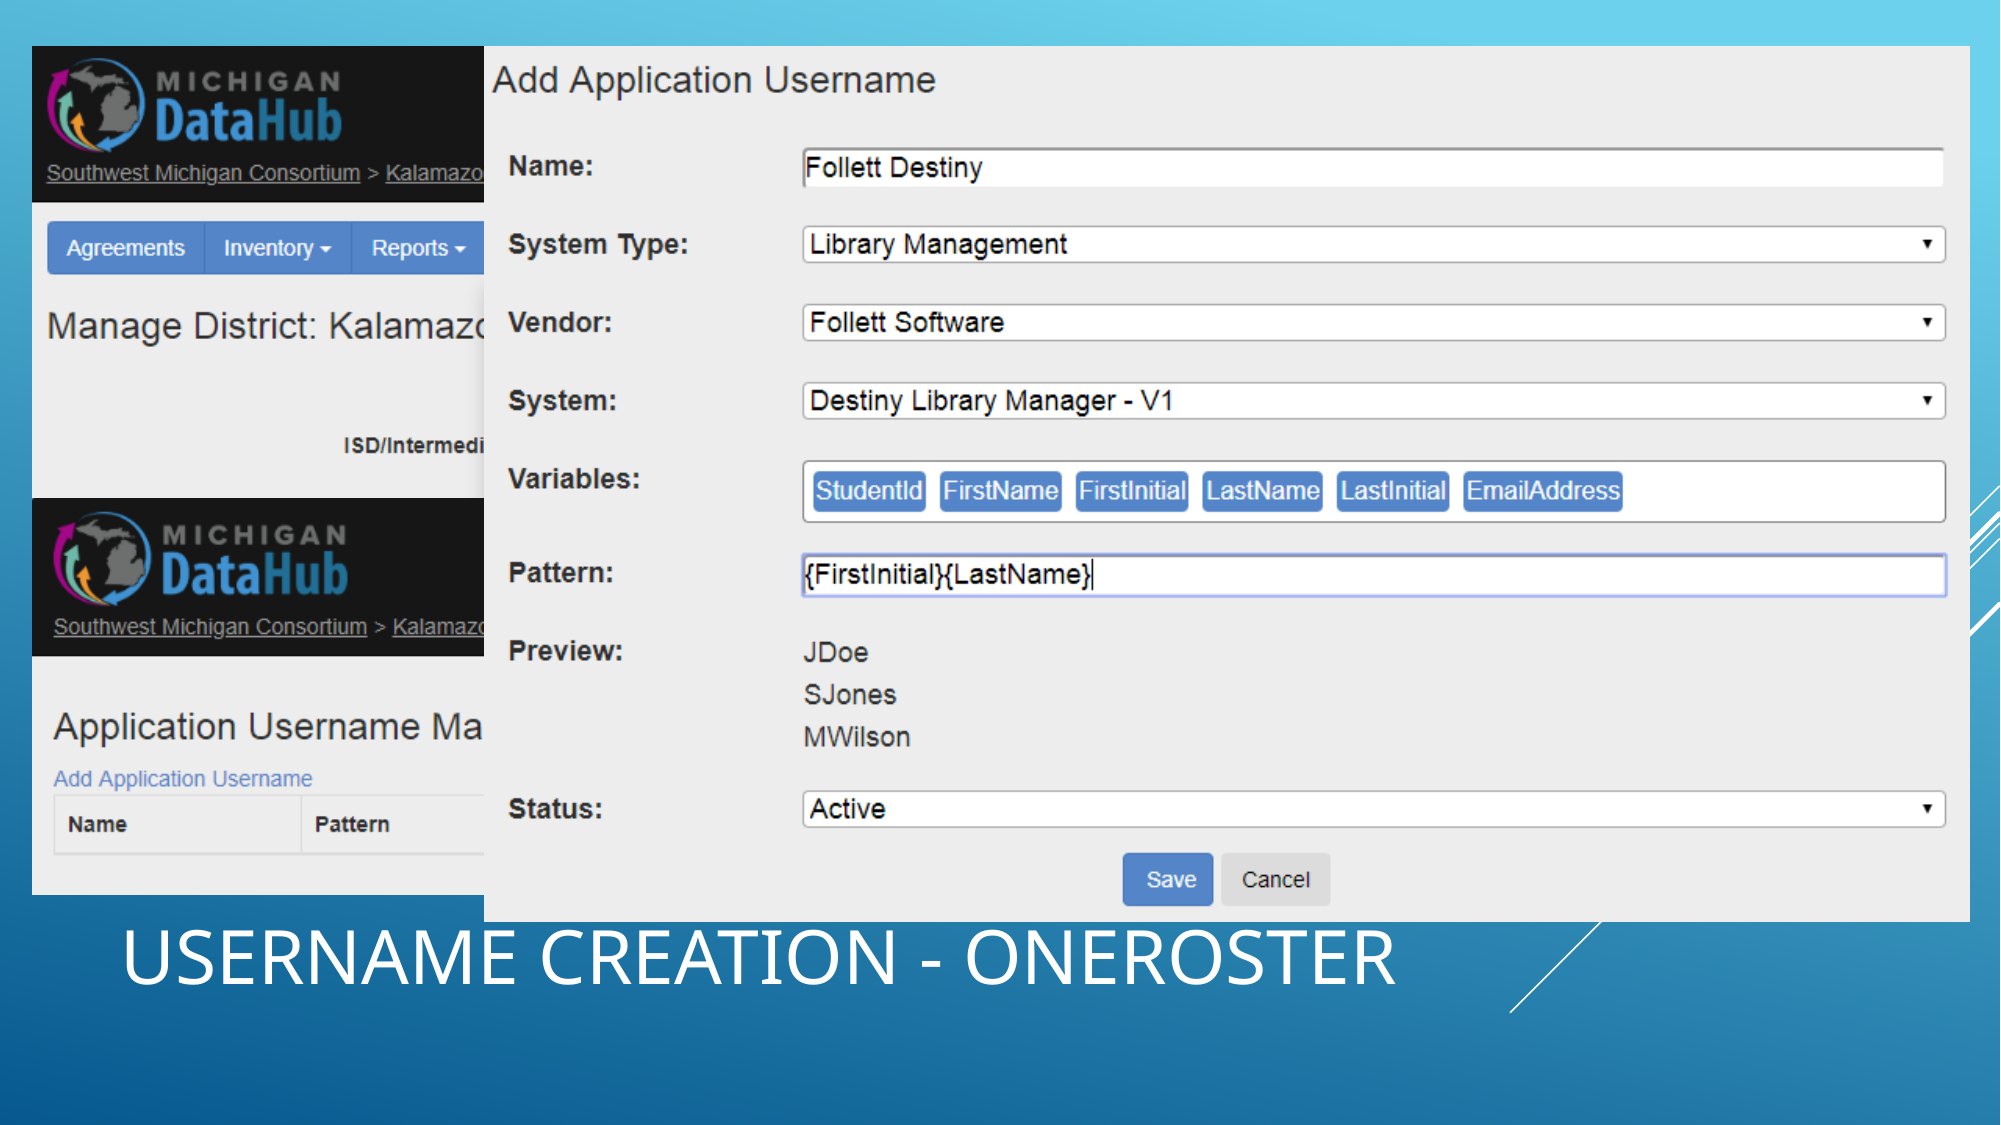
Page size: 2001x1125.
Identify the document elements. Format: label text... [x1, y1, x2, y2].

title Username Creation - Oneroster [105, 895, 1506, 1079]
picture [32, 46, 1971, 923]
